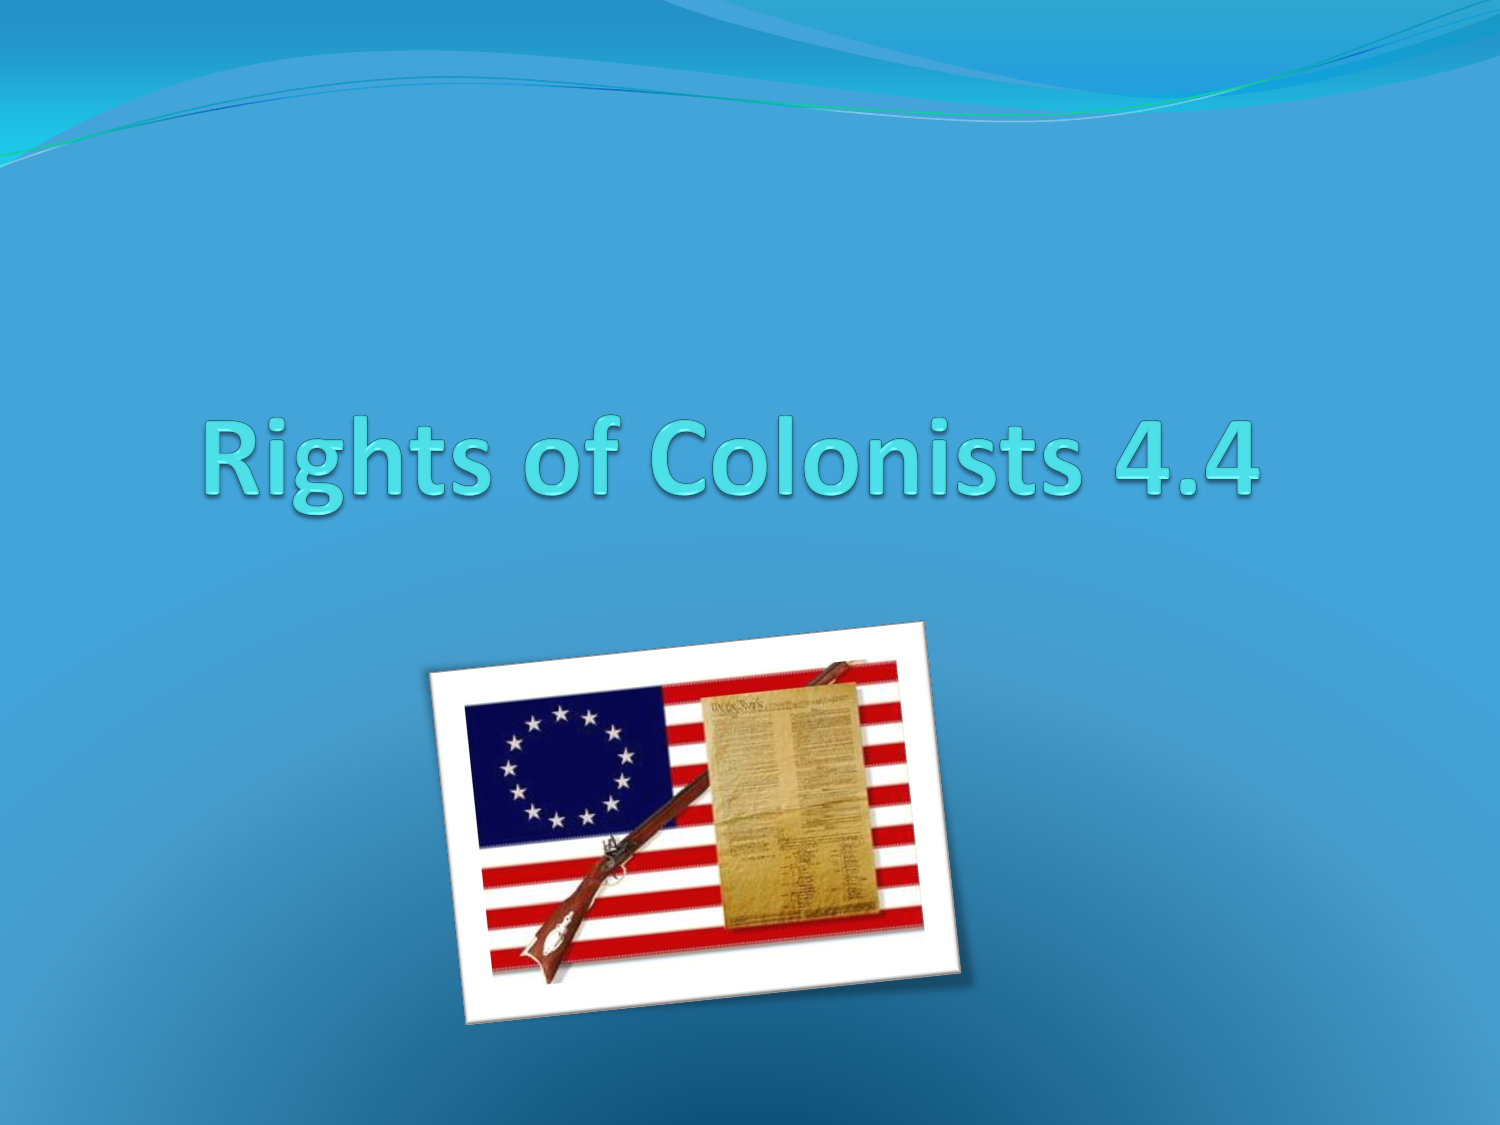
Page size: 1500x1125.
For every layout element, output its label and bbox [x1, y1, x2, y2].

text_box [0, 0, 1500, 1125]
